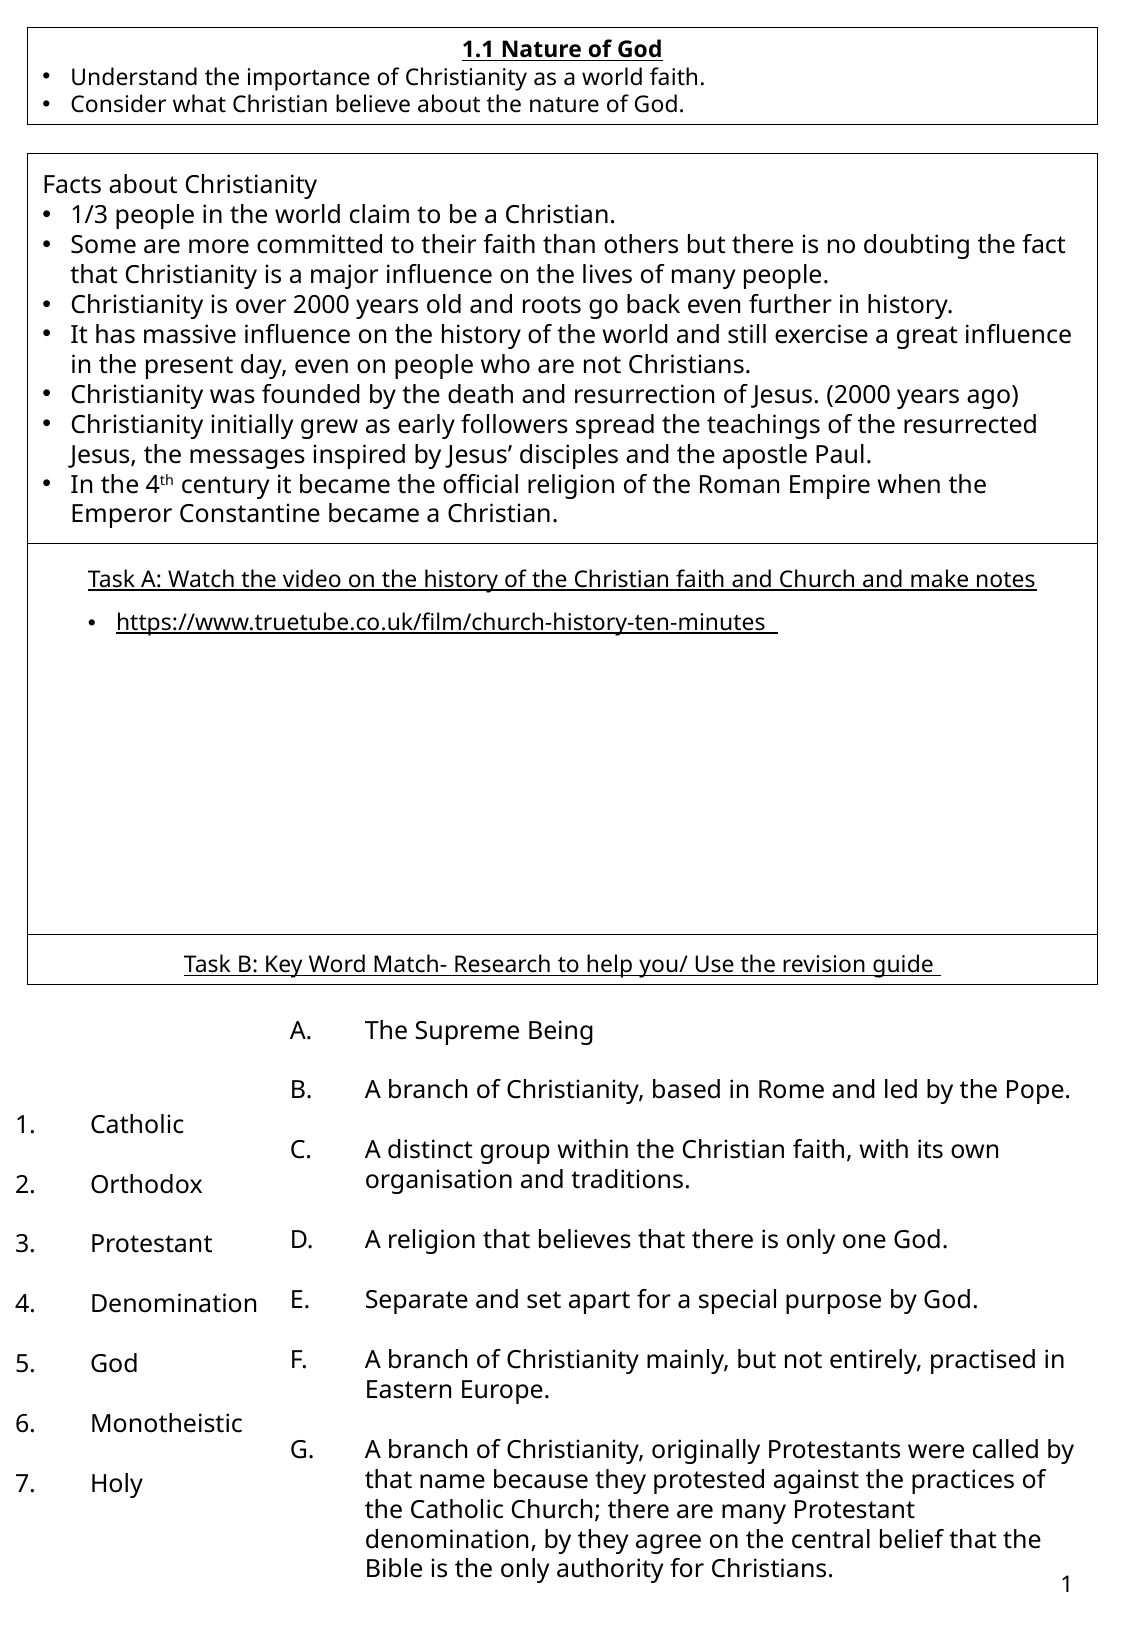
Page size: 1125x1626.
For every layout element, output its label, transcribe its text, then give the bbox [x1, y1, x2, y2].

text_box Task B: Key Word Match- Research to help you/ Use the revision guide [27, 935, 1098, 985]
text_box Facts about Christianity 1/3 people in the world claim to be a Christian. Some are more committed to their faith than others but there is no doubting the fact that Christianity is a major influence on the lives of many people. Christianity is over 2000 years old and roots go back even further in history. It has massive influence on the history of the world and still exercise a great influence in the present day, even on people who are not Christians. Christianity was founded by the death and resurrection of Jesus. (2000 years ago) Christianity initially grew as early followers spread the teachings of the resurrected Jesus, the messages inspired by Jesus’ disciples and the apostle Paul. In the 4th century it became the official religion of the Roman Empire when the Emperor Constantine became a Christian. [27, 153, 1098, 543]
text_box Task A: Watch the video on the history of the Christian faith and Church and make notes https://www.truetube.co.uk/film/church-history-ten-minutes [27, 543, 1098, 935]
text_box 1.1 Nature of God Understand the importance of Christianity as a world faith. Consider what Christian believe about the nature of God. [27, 27, 1098, 125]
text_box 1 [1036, 1548, 1098, 1605]
text_box The Supreme Being A branch of Christianity, based in Rome and led by the Pope. A distinct group within the Christian faith, with its own organisation and traditions. A religion that believes that there is only one God. Separate and set apart for a special purpose by God. A branch of Christianity mainly, but not entirely, practised in Eastern Europe. A branch of Christianity, originally Protestants were called by that name because they protested against the practices of the Catholic Church; there are many Protestant denomination, by they agree on the central belief that the Bible is the only authority for Christians. [274, 1003, 1098, 1594]
text_box Catholic Orthodox Protestant Denomination God Monotheistic Holy [0, 1076, 275, 1530]
